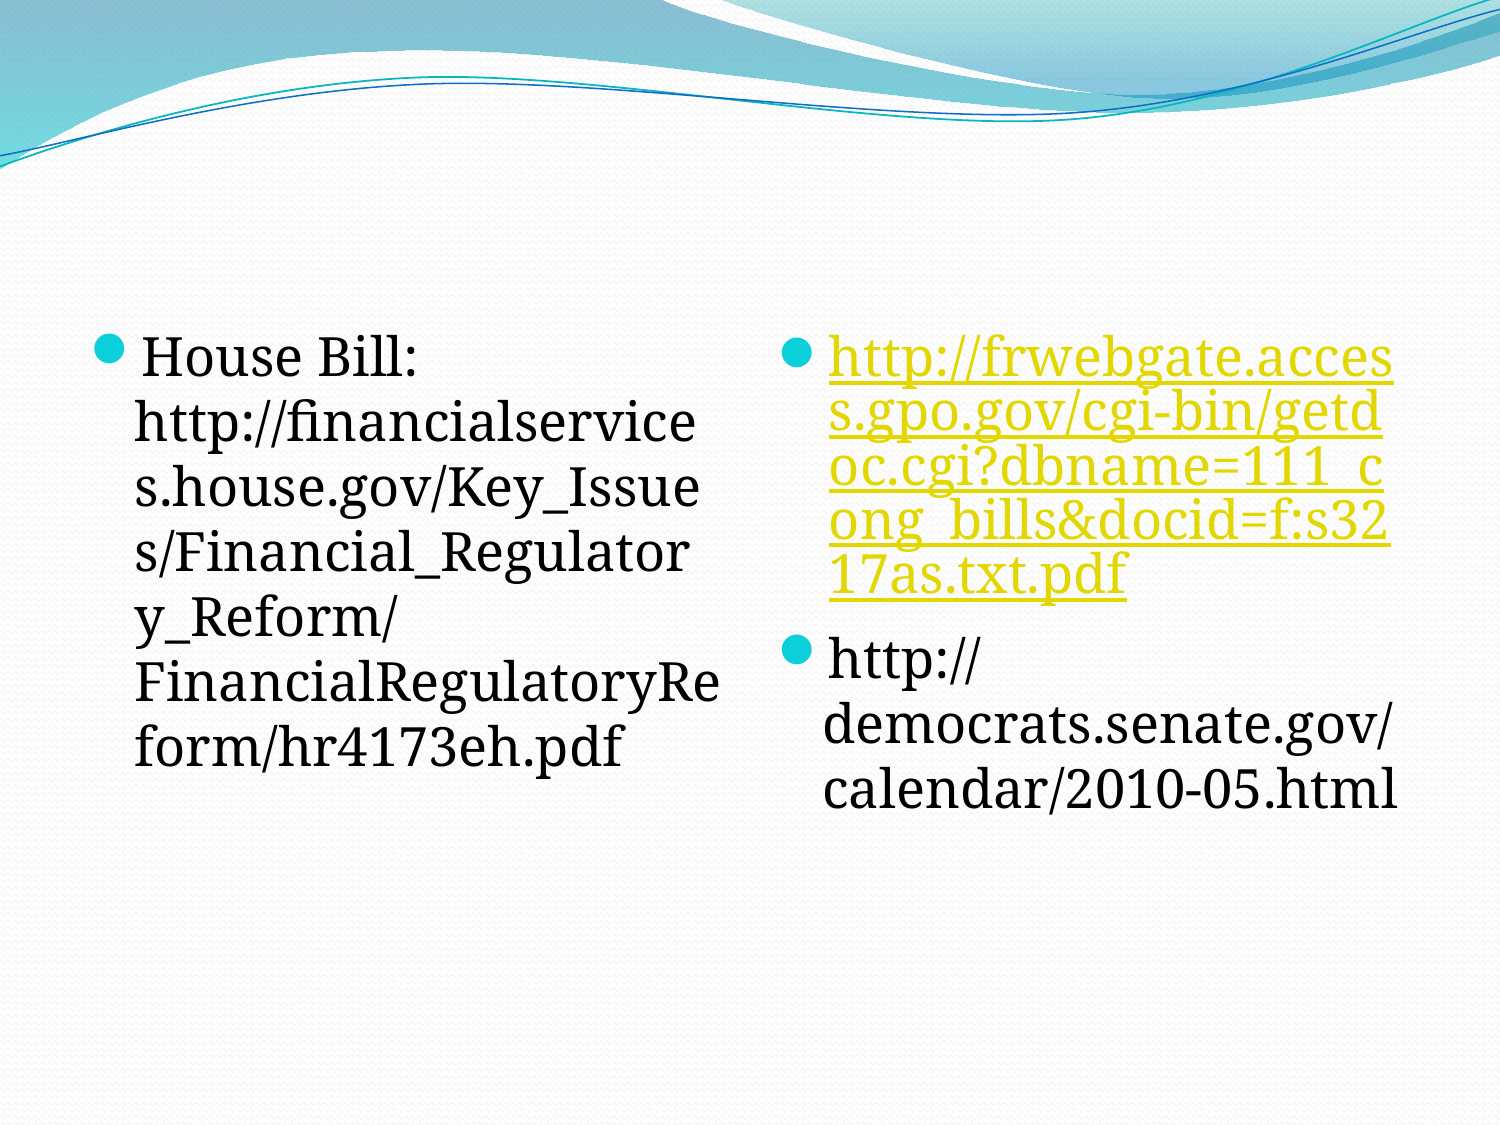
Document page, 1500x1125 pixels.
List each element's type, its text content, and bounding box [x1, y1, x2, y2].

list House Bill: http://financialservices.house.gov/Key_Issues/Financial_Regulatory_Reform/FinancialRegulatoryReform/hr4173eh.pdf [74, 314, 738, 1043]
list http://frwebgate.access.gpo.gov/cgi-bin/getdoc.cgi?dbname=111_cong_bills&docid=f:s3217as.txt.pdf http://democrats.senate.gov/calendar/2010-05.html [762, 314, 1426, 1043]
